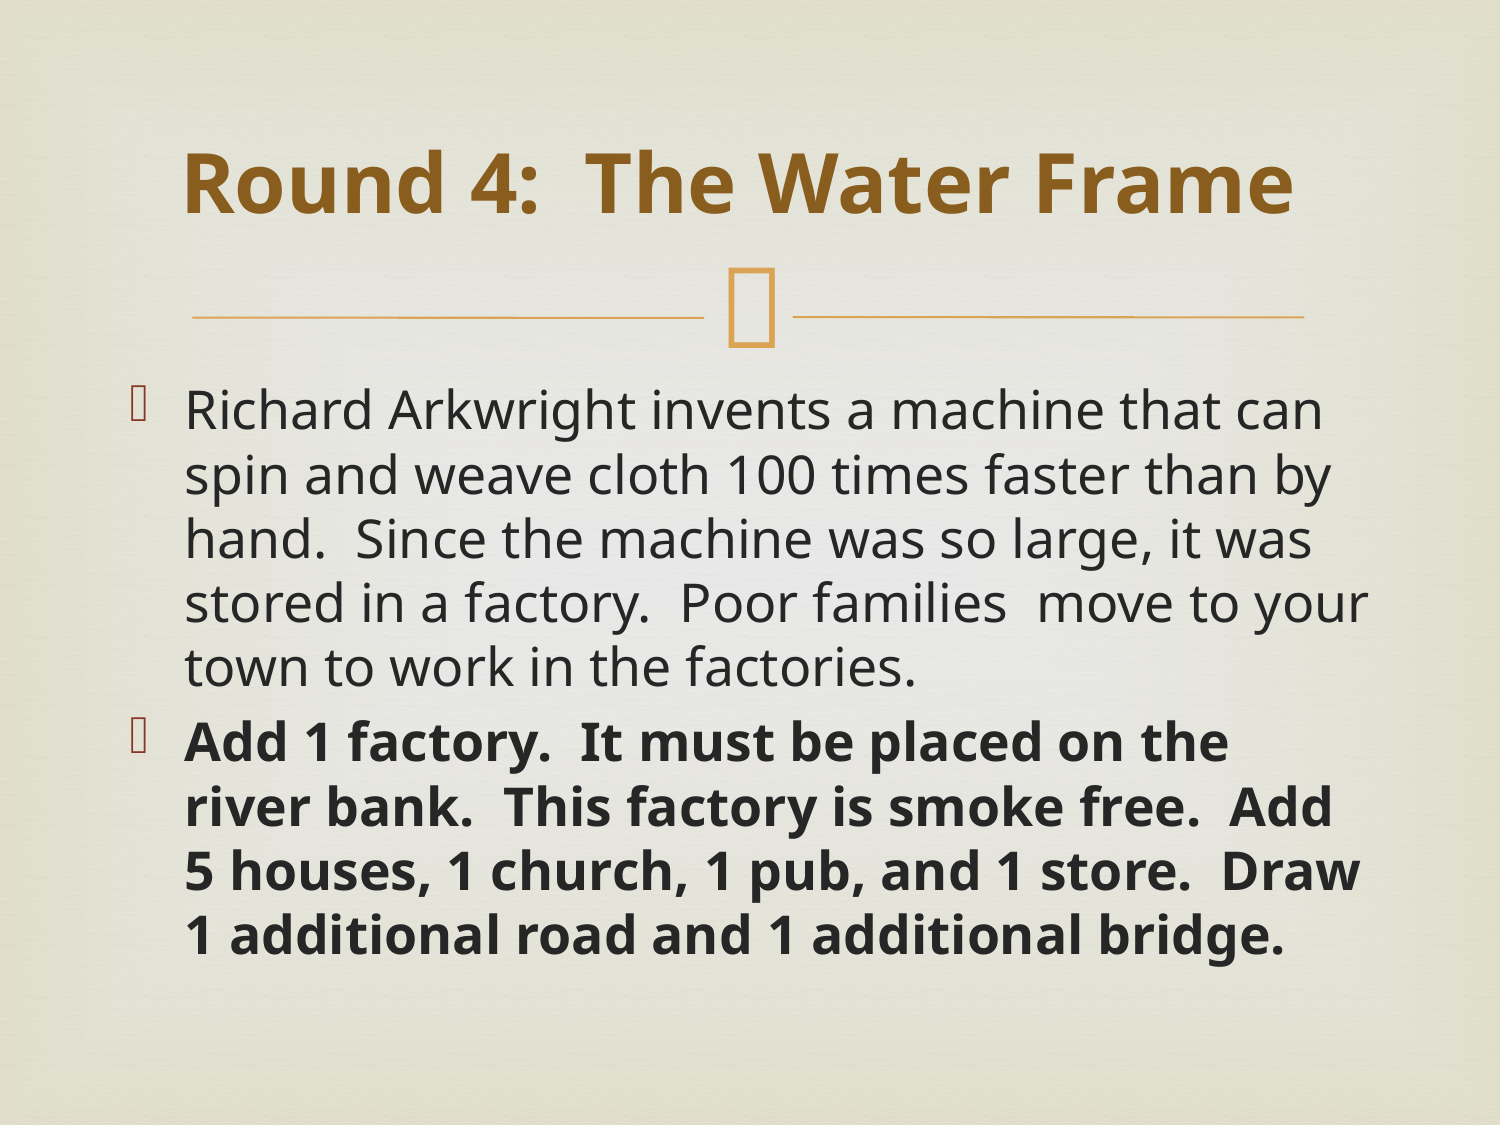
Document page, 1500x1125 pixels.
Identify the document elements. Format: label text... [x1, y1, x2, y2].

list Richard Arkwright invents a machine that can spin and weave cloth 100 times faster than by hand. Since the machine was so large, it was stored in a factory. Poor families move to your town to work in the factories. Add 1 factory. It must be placed on the river bank. This factory is smoke free. Add 5 houses, 1 church, 1 pub, and 1 store. Draw 1 additional road and 1 additional bridge. [114, 368, 1386, 1005]
title Round 4: The Water Frame [112, 93, 1386, 267]
